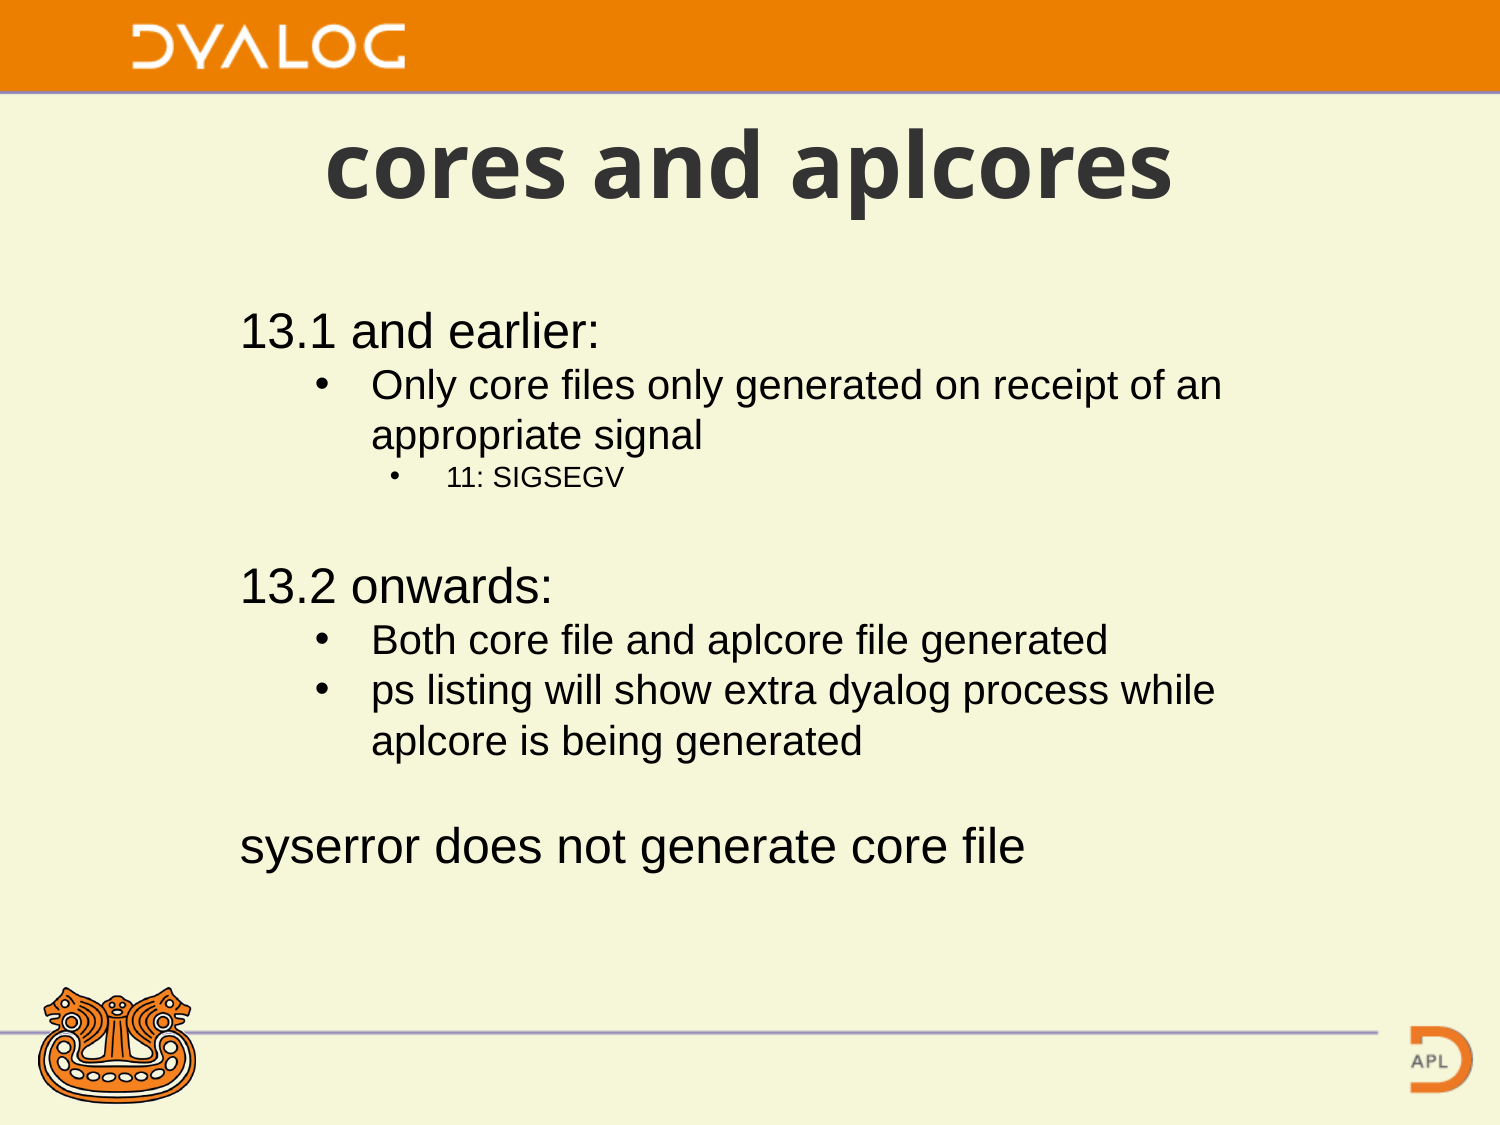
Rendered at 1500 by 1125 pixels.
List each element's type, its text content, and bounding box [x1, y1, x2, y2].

title cores and aplcores [112, 99, 1388, 288]
subtitle 13.1 and earlier: Only core files only generated on receipt of an appropriate signal 11: SIGSEGV 13.2 onwards: Both core file and aplcore file generated ps listing will show extra dyalog process while aplcore is being generated syserror does not generate core file [225, 290, 1275, 1000]
picture [0, 0, 1500, 1125]
